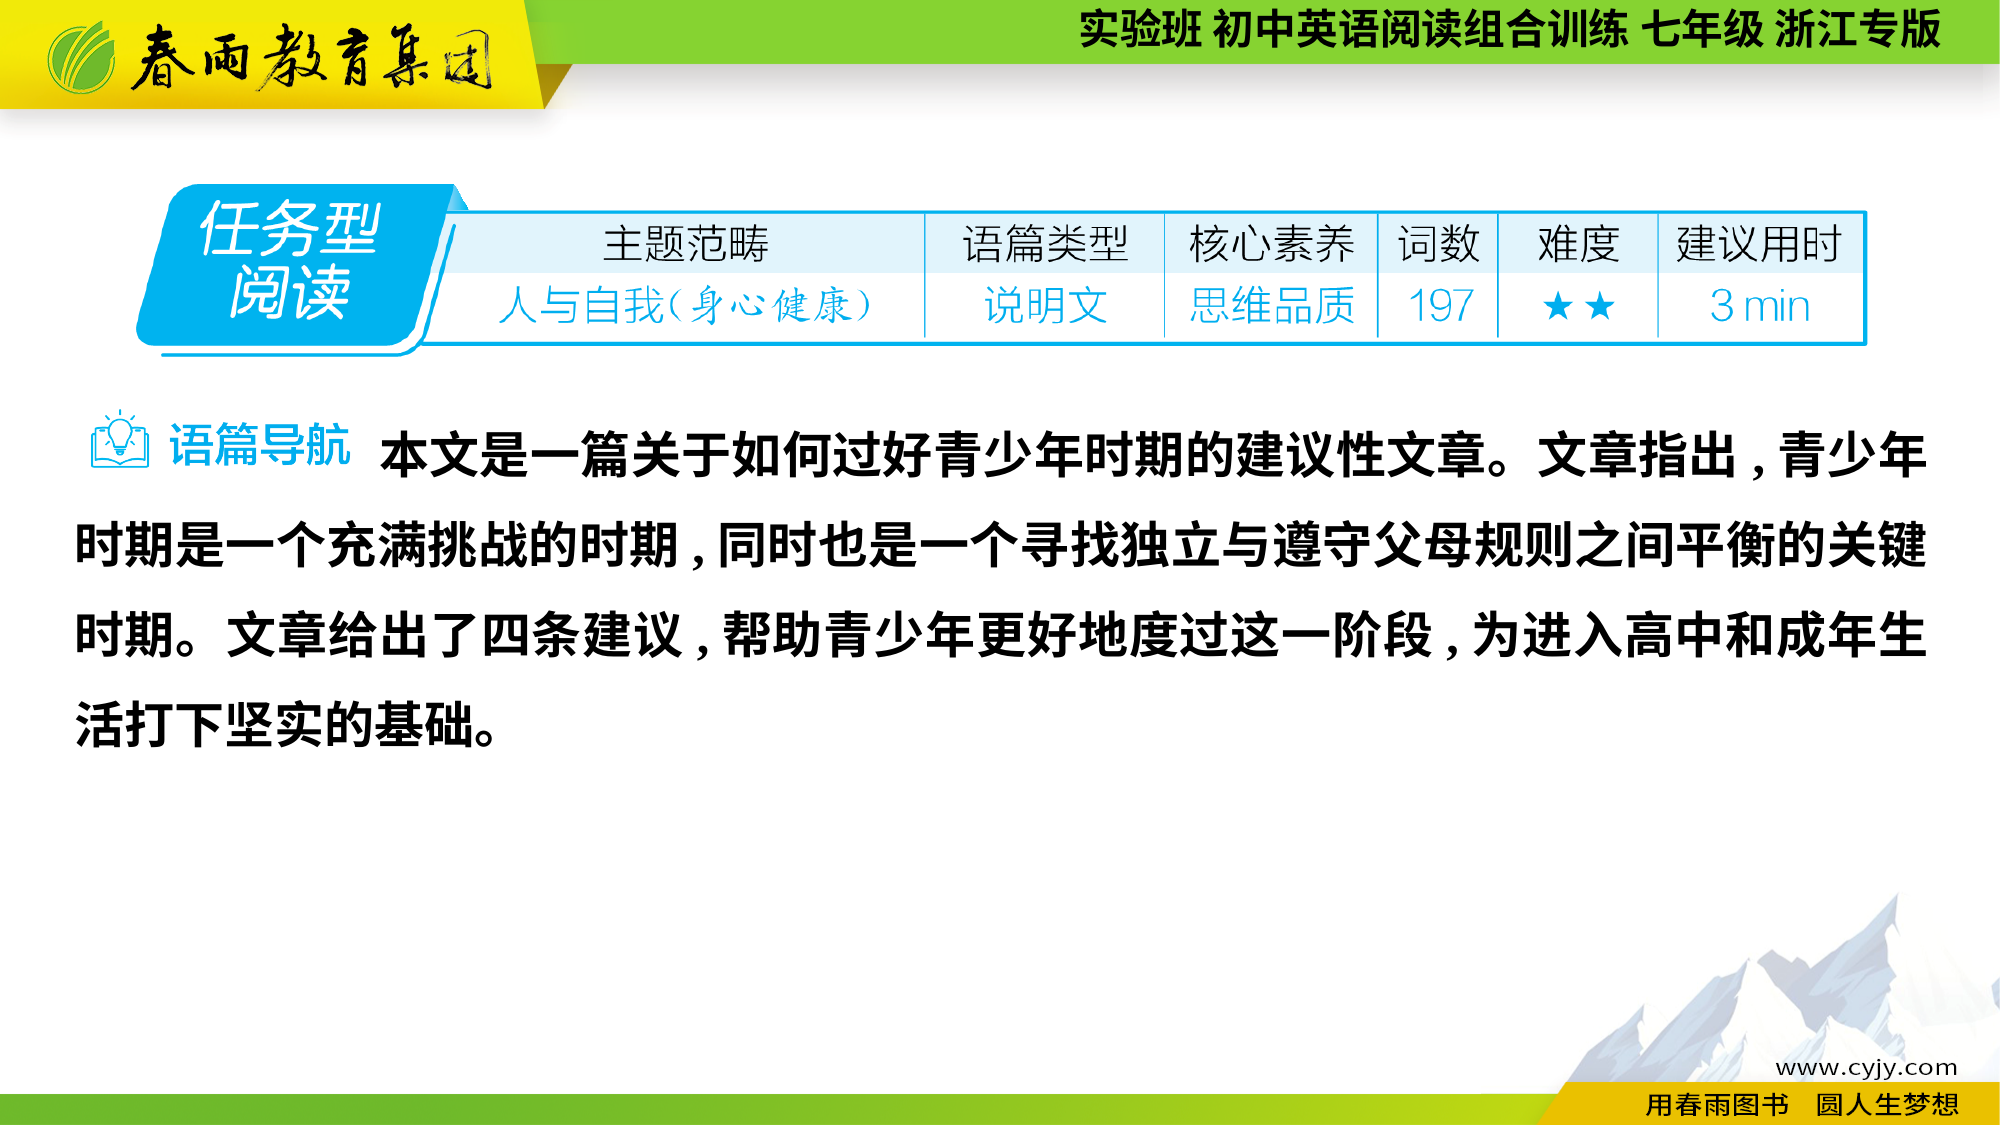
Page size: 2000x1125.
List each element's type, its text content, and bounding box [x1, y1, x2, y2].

list 本文是一篇关于如何过好青少年时期的建议性文章。文章指出,青少年时期是一个充满挑战的时期,同时也是一个寻找独立与遵守父母规则之间平衡的关键时期。文章给出了四条建议,帮助青少年更好地度过这一阶段,为进入高中和成年生活打下坚实的基础。 [59, 385, 1944, 753]
picture [0, 0, 2000, 1125]
